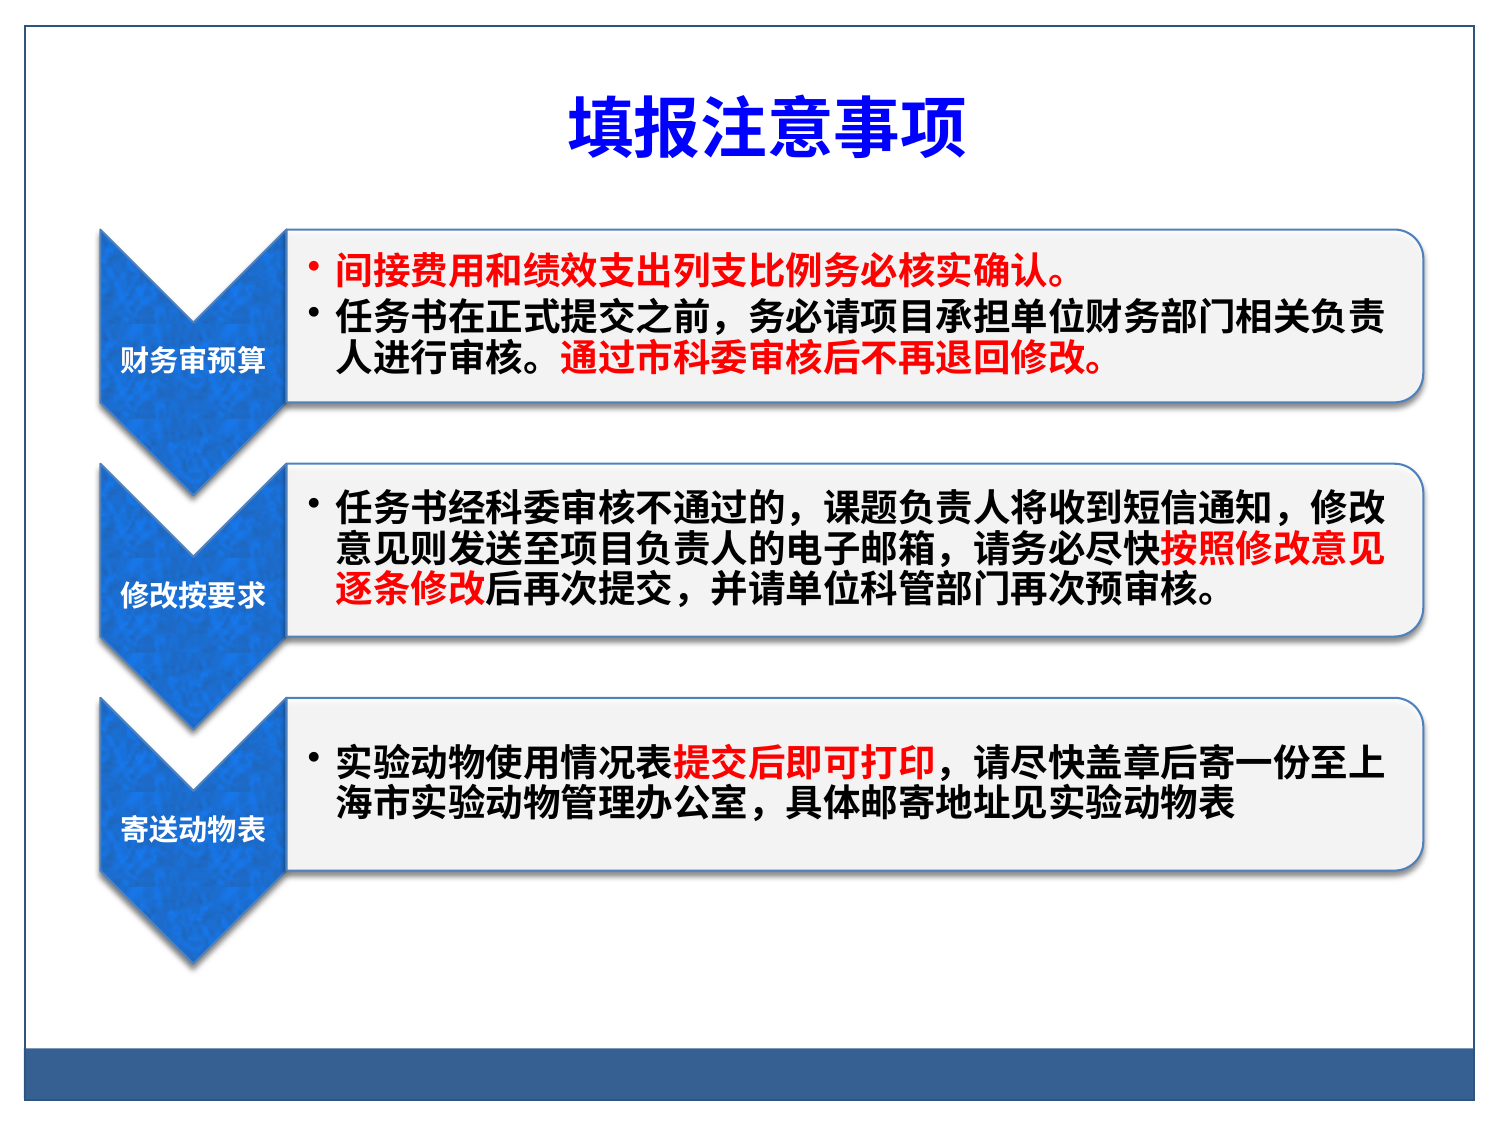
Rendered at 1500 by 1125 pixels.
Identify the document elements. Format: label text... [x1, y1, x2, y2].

text_box 填报注意事项 [253, 78, 1223, 173]
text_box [99, 228, 1424, 965]
